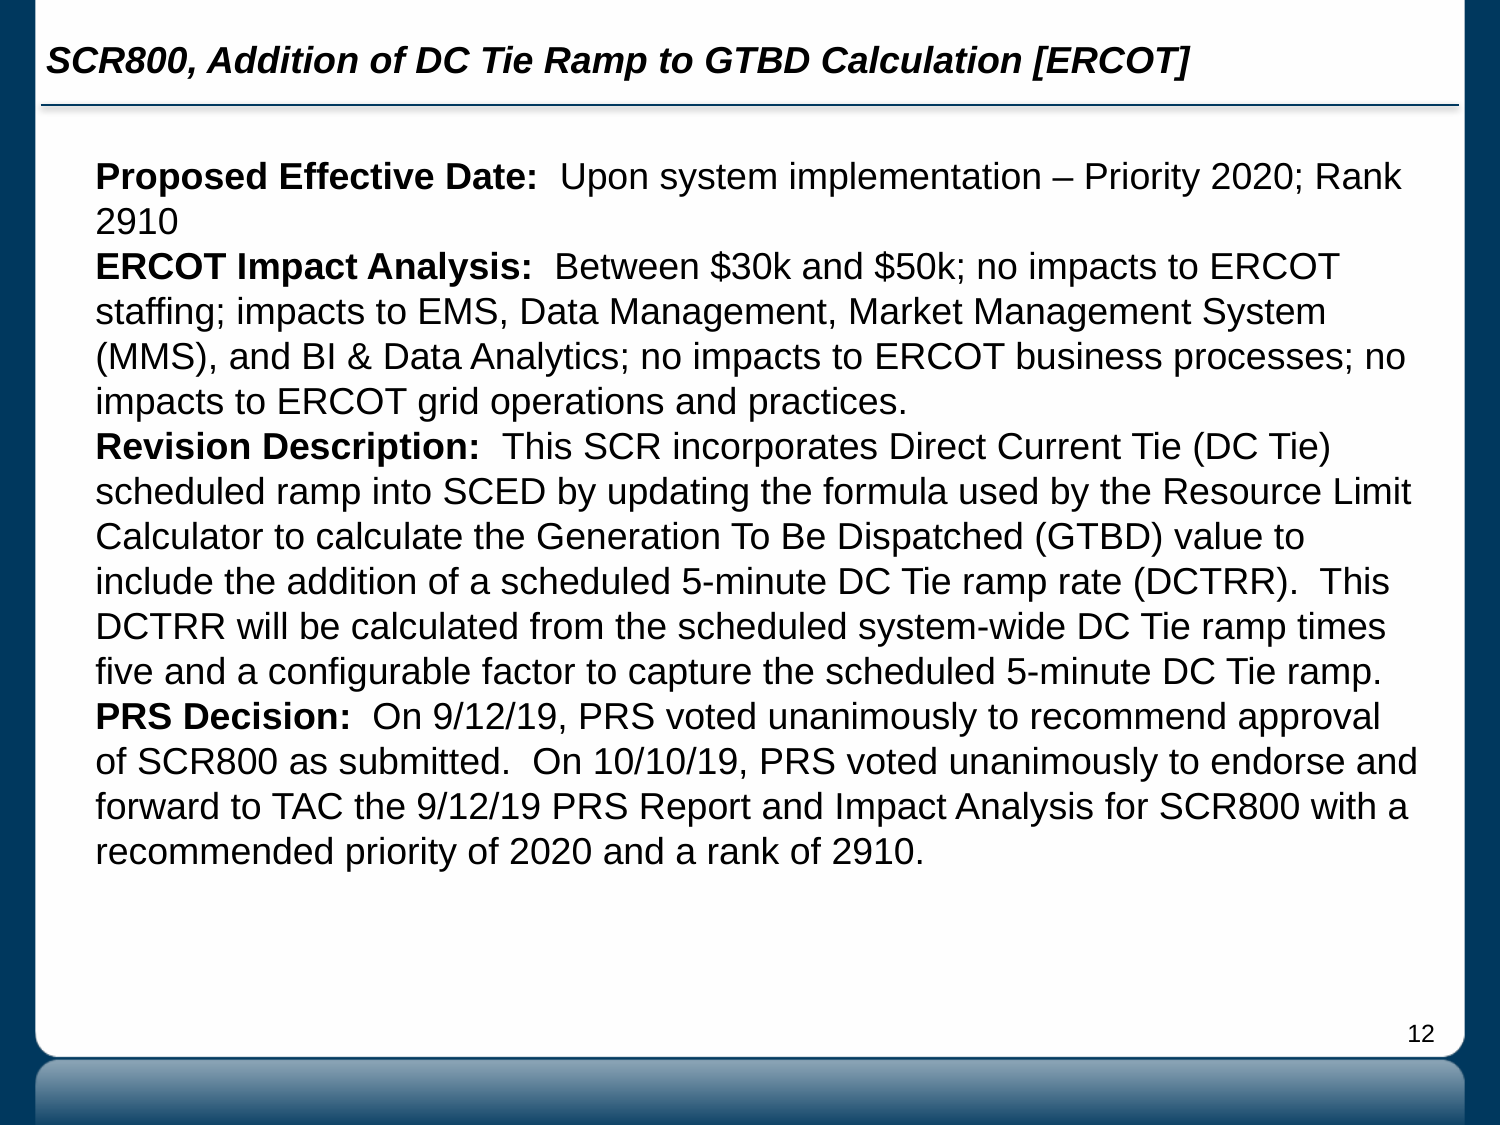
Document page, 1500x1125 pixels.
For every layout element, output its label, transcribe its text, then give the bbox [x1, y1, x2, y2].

text_box Proposed Effective Date: Upon system implementation – Priority 2020; Rank 2910 ERCOT Impact Analysis: Between $30k and $50k; no impacts to ERCOT staffing; impacts to EMS, Data Management, Market Management System (MMS), and BI & Data Analytics; no impacts to ERCOT business processes; no impacts to ERCOT grid operations and practices. Revision Description: This SCR incorporates Direct Current Tie (DC Tie) scheduled ramp into SCED by updating the formula used by the Resource Limit Calculator to calculate the Generation To Be Dispatched (GTBD) value to include the addition of a scheduled 5-minute DC Tie ramp rate (DCTRR). This DCTRR will be calculated from the scheduled system-wide DC Tie ramp times five and a configurable factor to capture the scheduled 5-minute DC Tie ramp. PRS Decision: On 9/12/19, PRS voted unanimously to recommend approval of SCR800 as submitted. On 10/10/19, PRS voted unanimously to endorse and forward to TAC the 9/12/19 PRS Report and Impact Analysis for SCR800 with a recommended priority of 2020 and a rank of 2910. [80, 144, 1435, 879]
title SCR800, Addition of DC Tie Ramp to GTBD Calculation [ERCOT] [31, 20, 1464, 97]
picture [35, 0, 1465, 1125]
